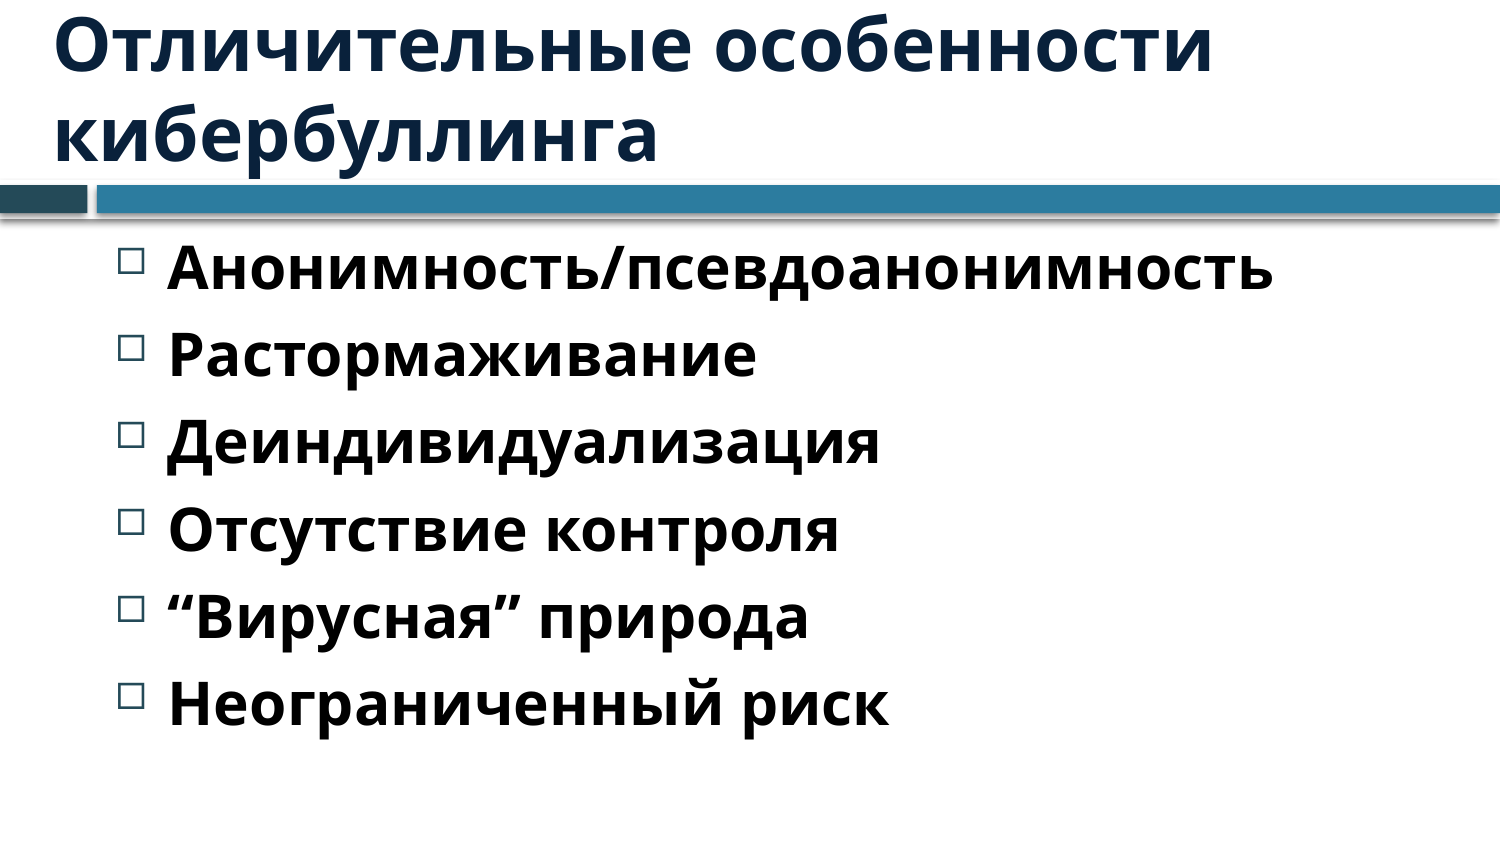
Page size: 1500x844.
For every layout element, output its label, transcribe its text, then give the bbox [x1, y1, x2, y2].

title Отличительные особенности кибербуллинга [37, 19, 1500, 185]
list Анонимность/псевдоанонимность Растормаживание Деиндивидуализация Отсутствие контроля “Вирусная” природа Неограниченный риск [100, 221, 1438, 754]
